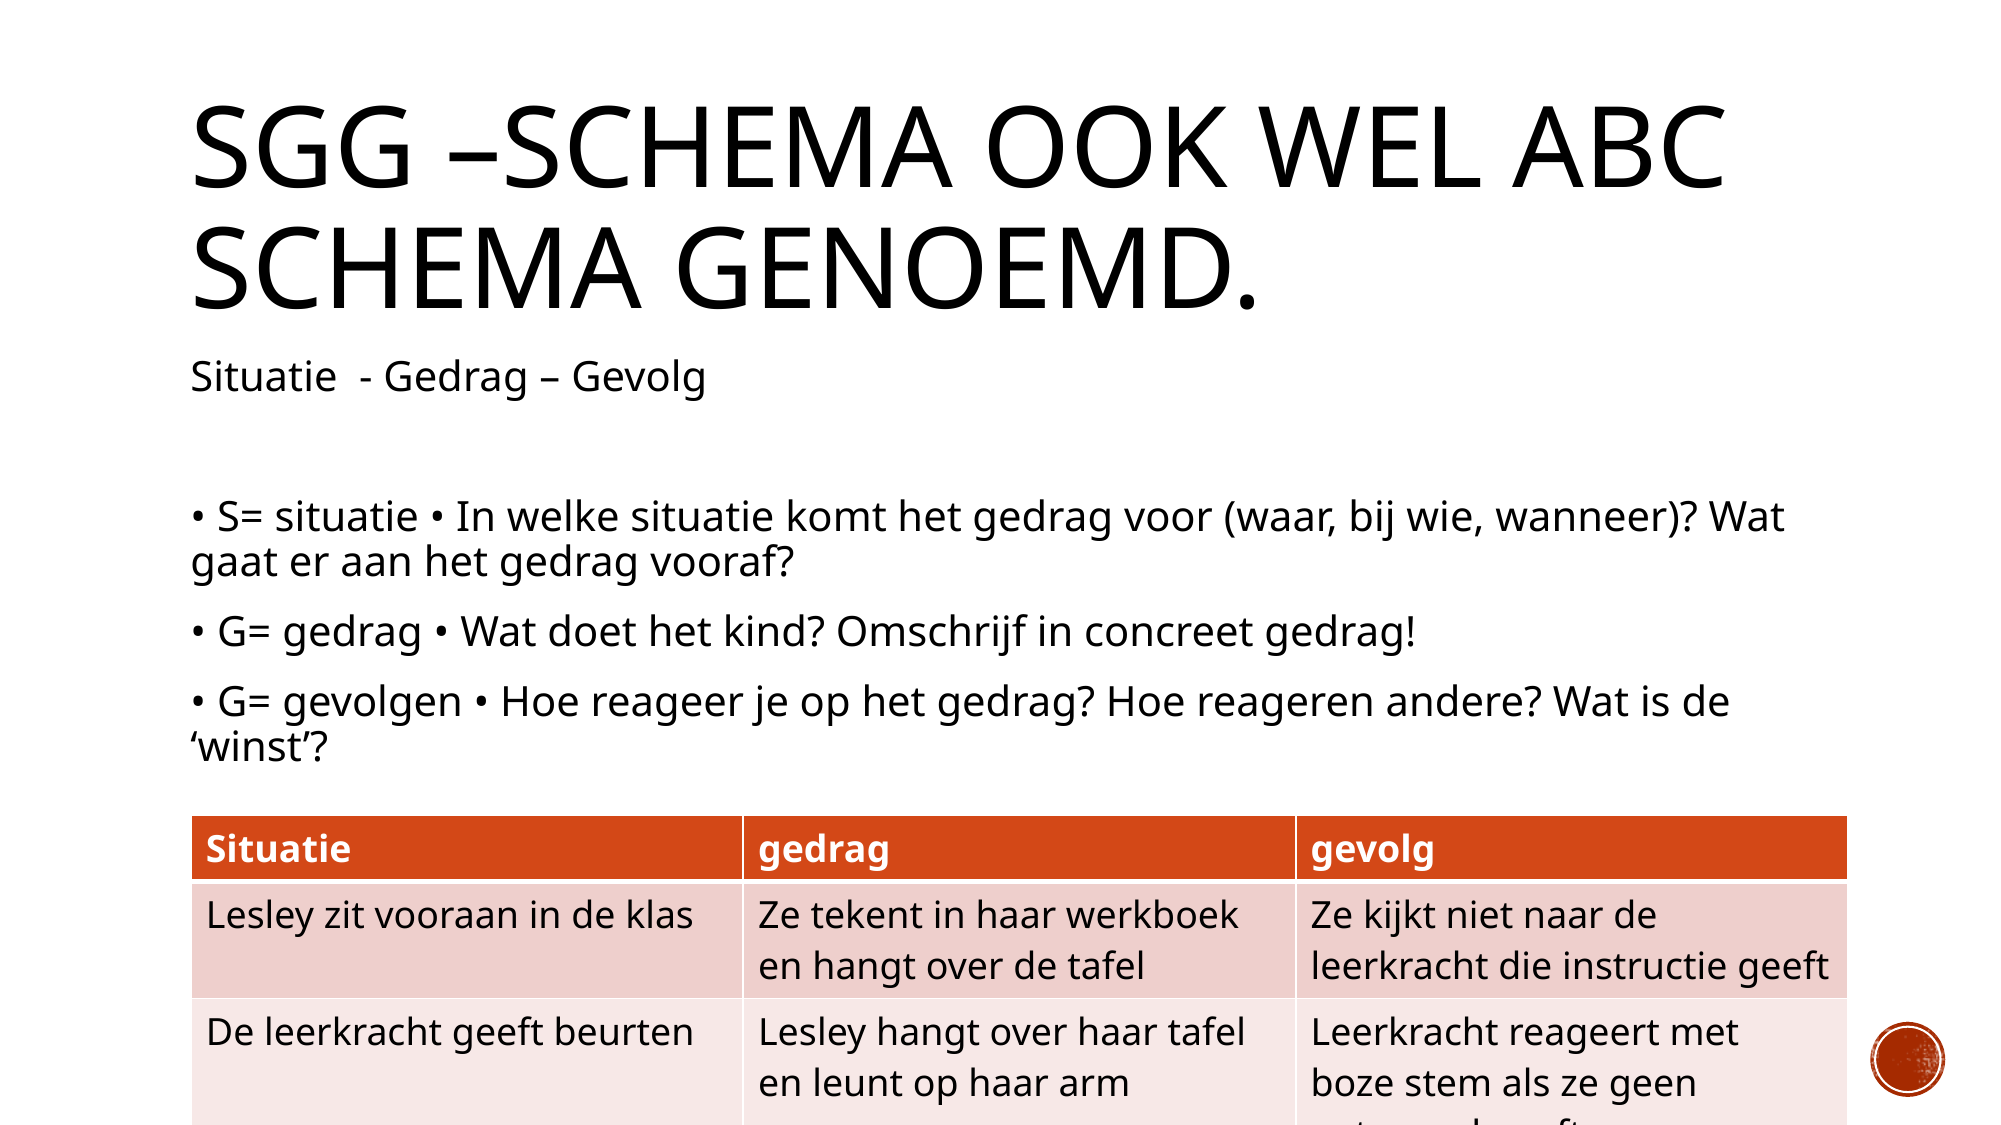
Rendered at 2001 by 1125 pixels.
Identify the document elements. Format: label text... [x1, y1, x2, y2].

table_cell Lesley zit vooraan in de klas [192, 884, 742, 998]
title SGG –schema ook wel ABC schema genoemd. [175, 79, 1826, 344]
table_cell Ze tekent in haar werkboek en hangt over de tafel [744, 884, 1295, 998]
table_cell Ze kijkt niet naar de leerkracht die instructie geeft [1297, 884, 1847, 998]
table_header gedrag [744, 816, 1295, 879]
table_cell Leerkracht reageert met boze stem als ze geen antwoord geeft. [1297, 999, 1847, 1125]
list Situatie - Gedrag – Gevolg • S= situatie • In welke situatie komt het gedrag voor (waar, bij wie, wanneer)? Wat gaat er aan het gedrag vooraf? • G= gedrag • Wat doet het kind? Omschrijf in concreet gedrag! • G= gevolgen • Hoe reageer je op het gedrag? Hoe reageren andere? Wat is de ‘winst’? [175, 348, 1826, 1013]
table_cell De leerkracht geeft beurten [192, 999, 742, 1125]
table_cell Lesley hangt over haar tafel en leunt op haar arm [744, 999, 1295, 1125]
table_header Situatie [192, 816, 742, 879]
table_header gevolg [1297, 816, 1847, 879]
